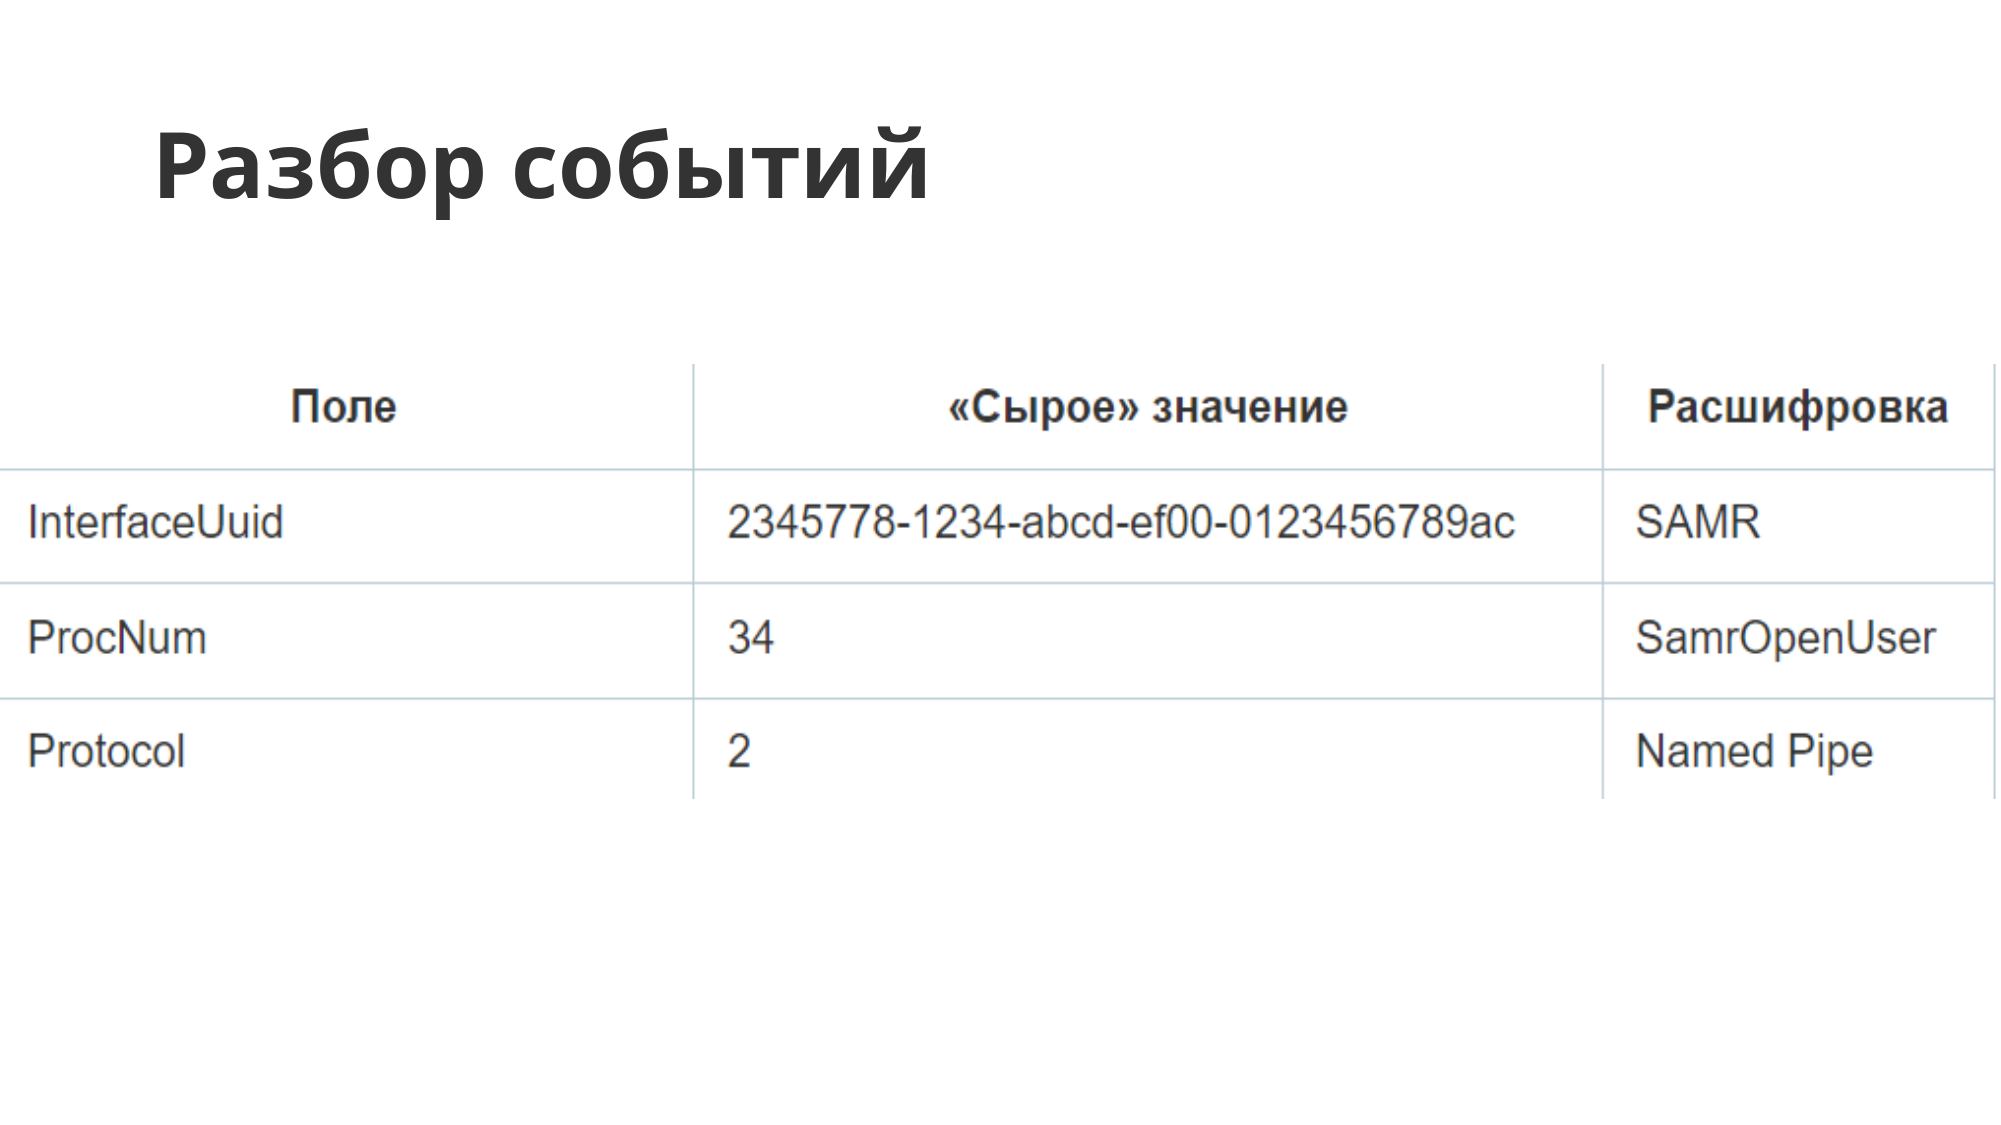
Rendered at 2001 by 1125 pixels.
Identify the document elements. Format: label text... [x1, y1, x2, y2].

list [0, 364, 2000, 799]
title Разбор событий [137, 59, 1863, 278]
